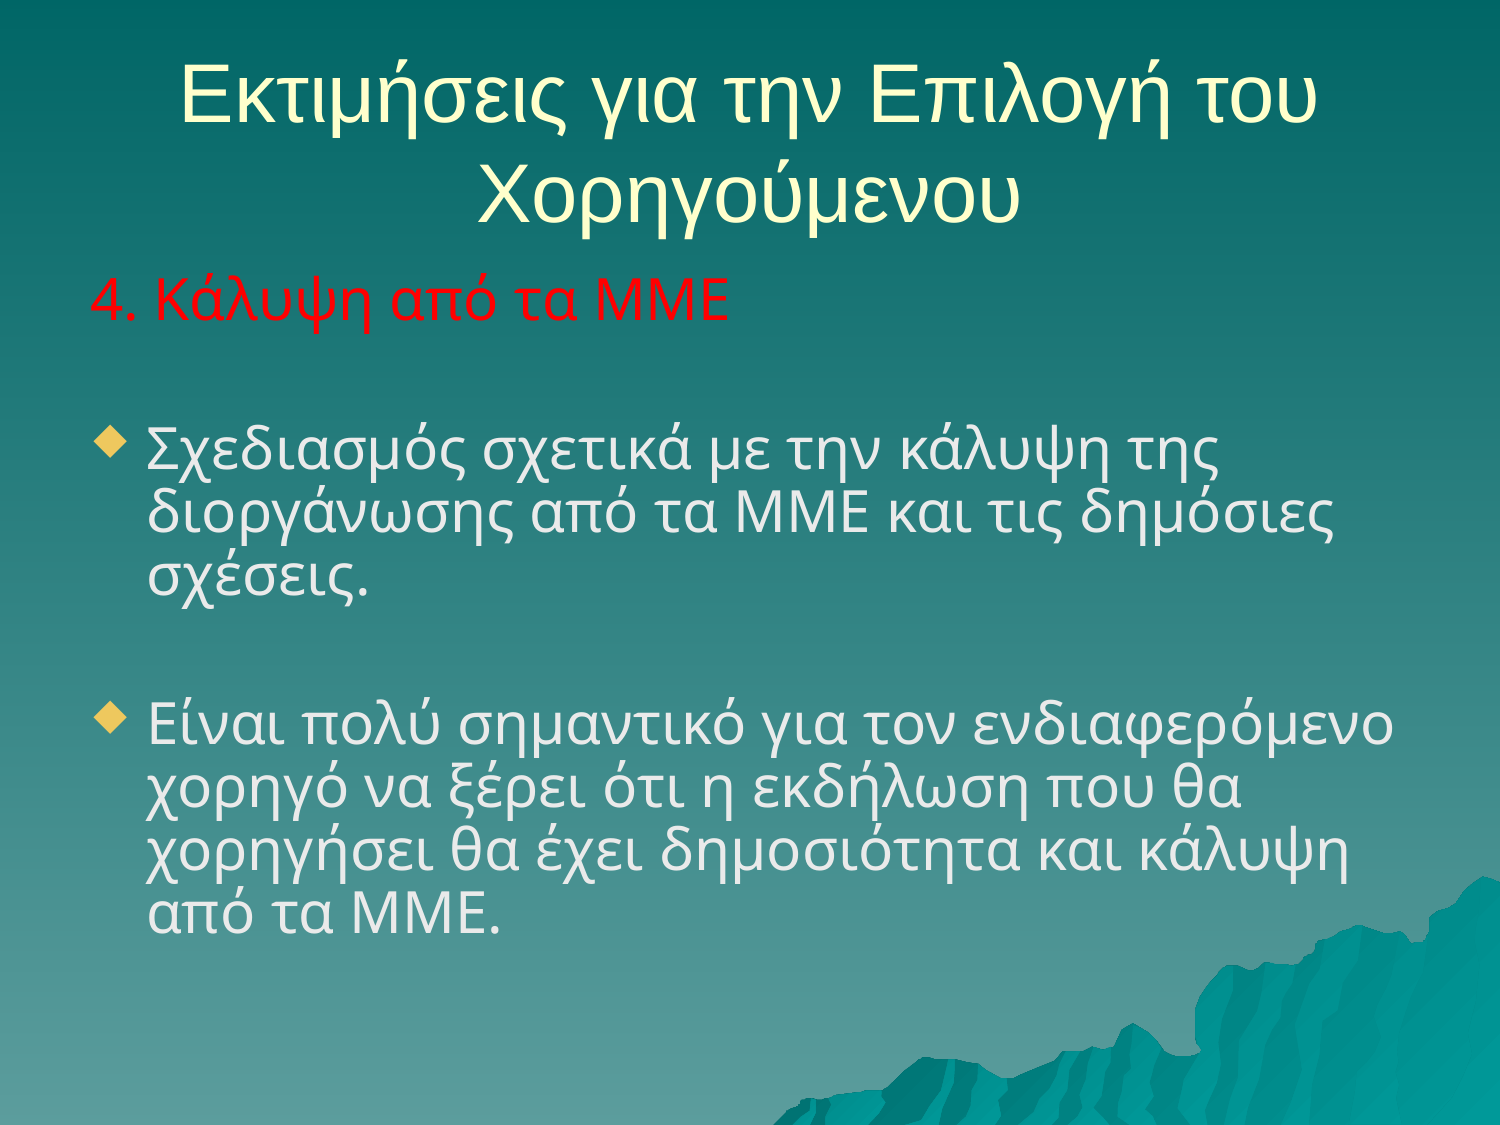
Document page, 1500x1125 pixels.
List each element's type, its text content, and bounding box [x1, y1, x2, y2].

list 4. Κάλυψη από τα ΜΜΕ Σχεδιασμός σχετικά με την κάλυψη της διοργάνωσης από τα ΜΜΕ και τις δημόσιες σχέσεις. Είναι πολύ σημαντικό για τον ενδιαφερόμενο χορηγό να ξέρει ότι η εκδήλωση που θα χορηγήσει θα έχει δημοσιότητα και κάλυψη από τα ΜΜΕ. [74, 262, 1426, 1006]
title Εκτιμήσεις για την Επιλογή του Χορηγούμενου [74, 45, 1426, 233]
